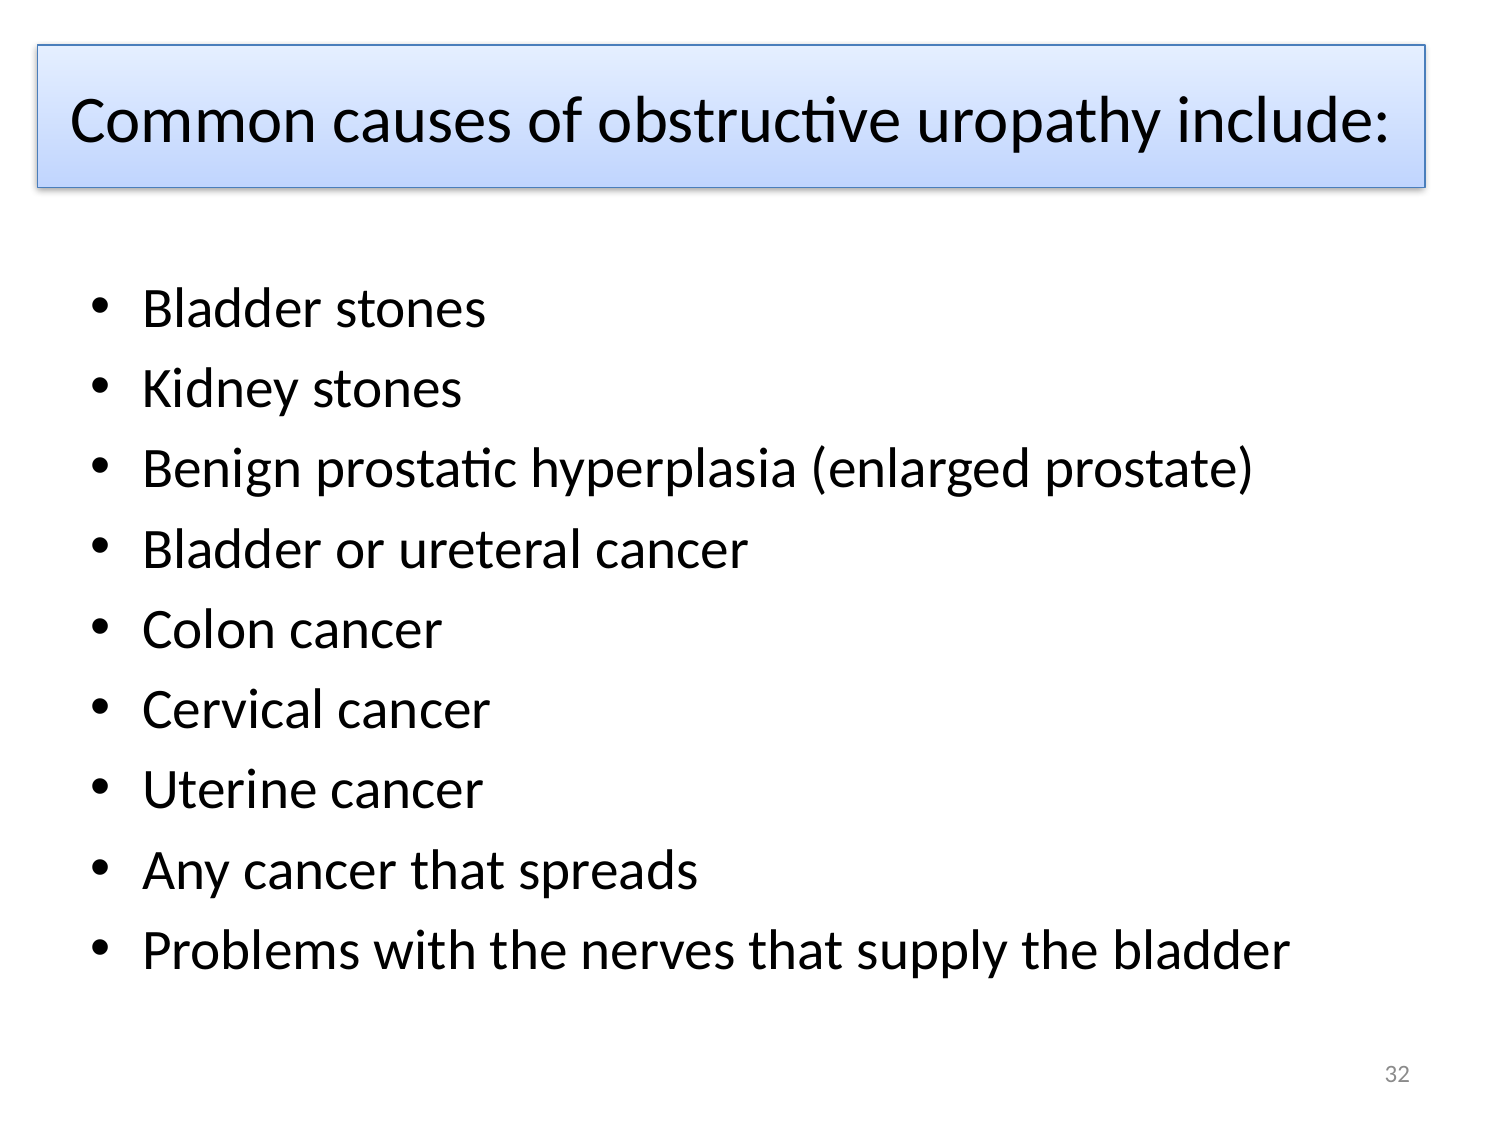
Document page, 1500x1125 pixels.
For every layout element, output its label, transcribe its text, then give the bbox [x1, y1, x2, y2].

list Bladder stones Kidney stones Benign prostatic hyperplasia (enlarged prostate) Bladder or ureteral cancer Colon cancer Cervical cancer Uterine cancer Any cancer that spreads Problems with the nerves that supply the bladder [75, 262, 1425, 1005]
slide_number 32 [1074, 1042, 1425, 1103]
title Common causes of obstructive uropathy include: [37, 44, 1426, 188]
